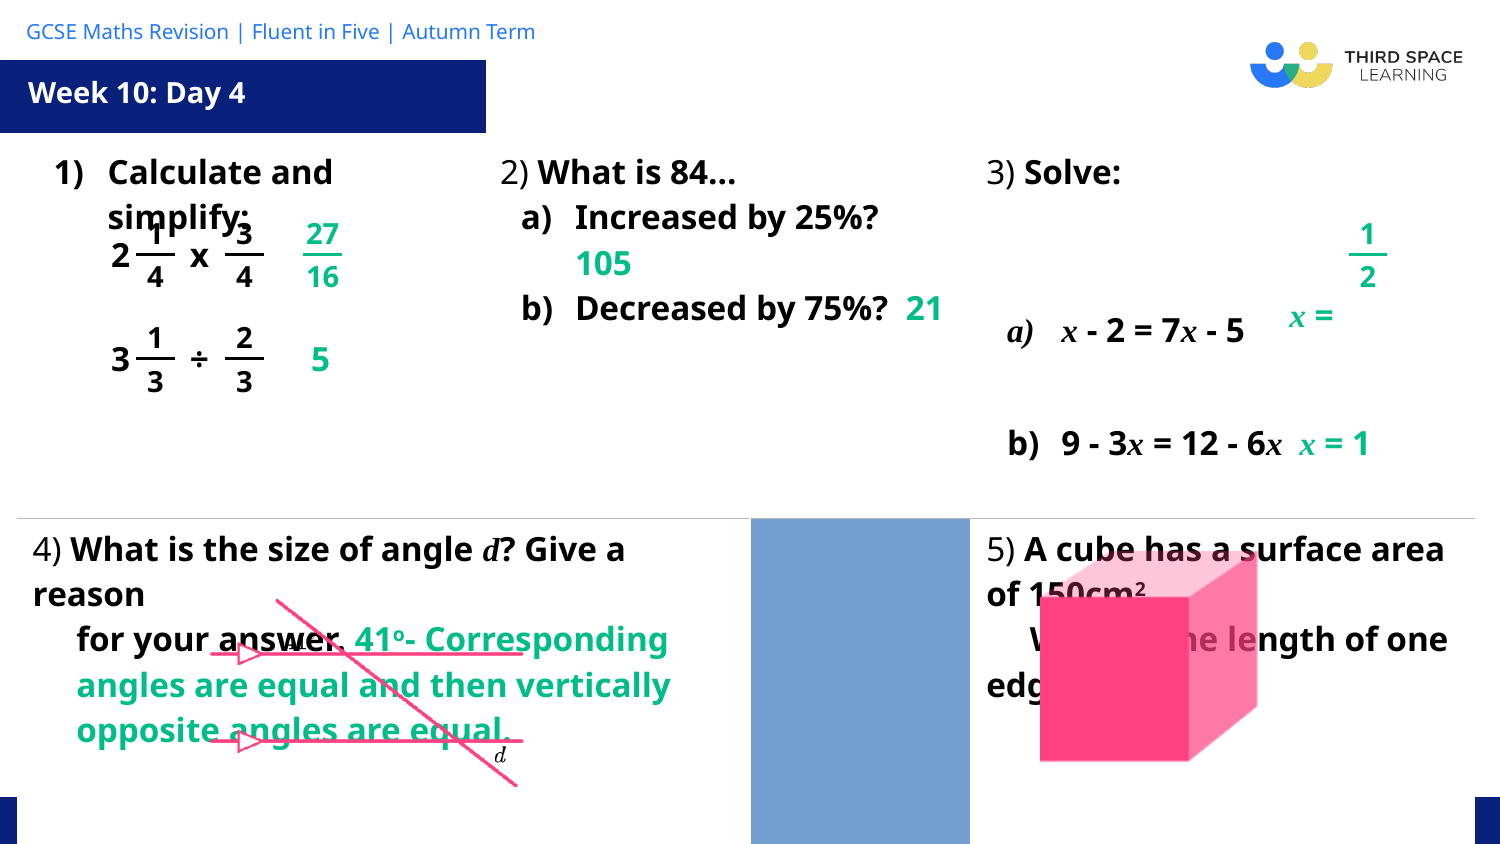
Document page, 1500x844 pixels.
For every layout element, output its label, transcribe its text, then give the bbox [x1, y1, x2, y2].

text_box x = [1274, 219, 1359, 350]
table_header 2) What is 84... Increased by 25%? 105 Decreased by 75%? 21 [486, 142, 970, 518]
text_box x [178, 219, 220, 290]
text_box 2 [95, 219, 130, 290]
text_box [303, 215, 343, 295]
text_box 5 [295, 323, 346, 394]
text_box Week 10: Day 4 [13, 59, 383, 160]
picture [209, 598, 547, 788]
table_header 3) Solve: x - 2 = 7x - 5 9 - 3x = 12 - 6x x = 1 [972, 142, 1474, 518]
table_cell 5) A cube has a surface area of 150cm2. What is the length of one edge? 5cm [972, 519, 1474, 844]
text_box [224, 215, 264, 295]
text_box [135, 215, 176, 295]
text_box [1348, 215, 1388, 295]
text_box ÷ [178, 323, 220, 394]
text_box 3 [95, 323, 130, 394]
table_header Calculate and simplify: [19, 142, 484, 518]
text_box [224, 318, 264, 399]
table_cell 4) What is the size of angle d? Give a reason for your answer. 41o- Corresponding angles are equal and then vertically opposite angles are equal. [19, 519, 749, 844]
picture [1040, 551, 1259, 762]
picture [1250, 33, 1465, 99]
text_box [135, 318, 176, 399]
